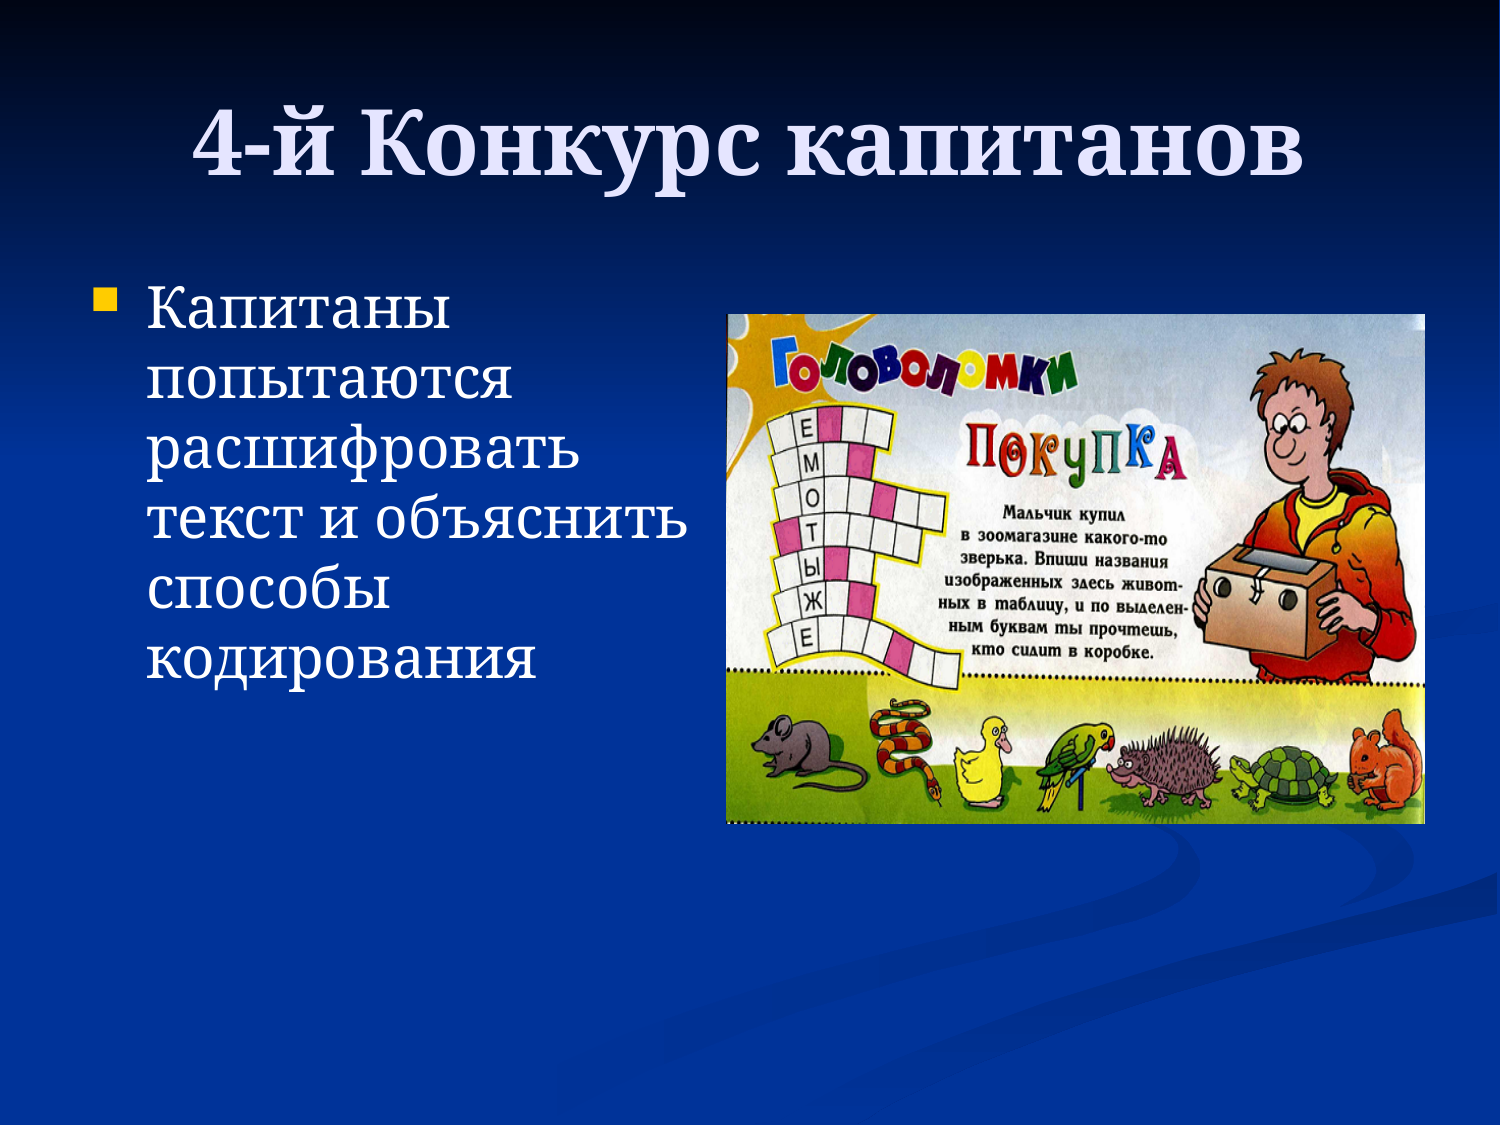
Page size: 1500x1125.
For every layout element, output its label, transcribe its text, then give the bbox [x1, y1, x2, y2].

list Капитаны попытаются расшифровать текст и объяснить способы кодирования [75, 262, 738, 1005]
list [726, 314, 1425, 824]
title 4-й Конкурс капитанов [75, 45, 1425, 233]
